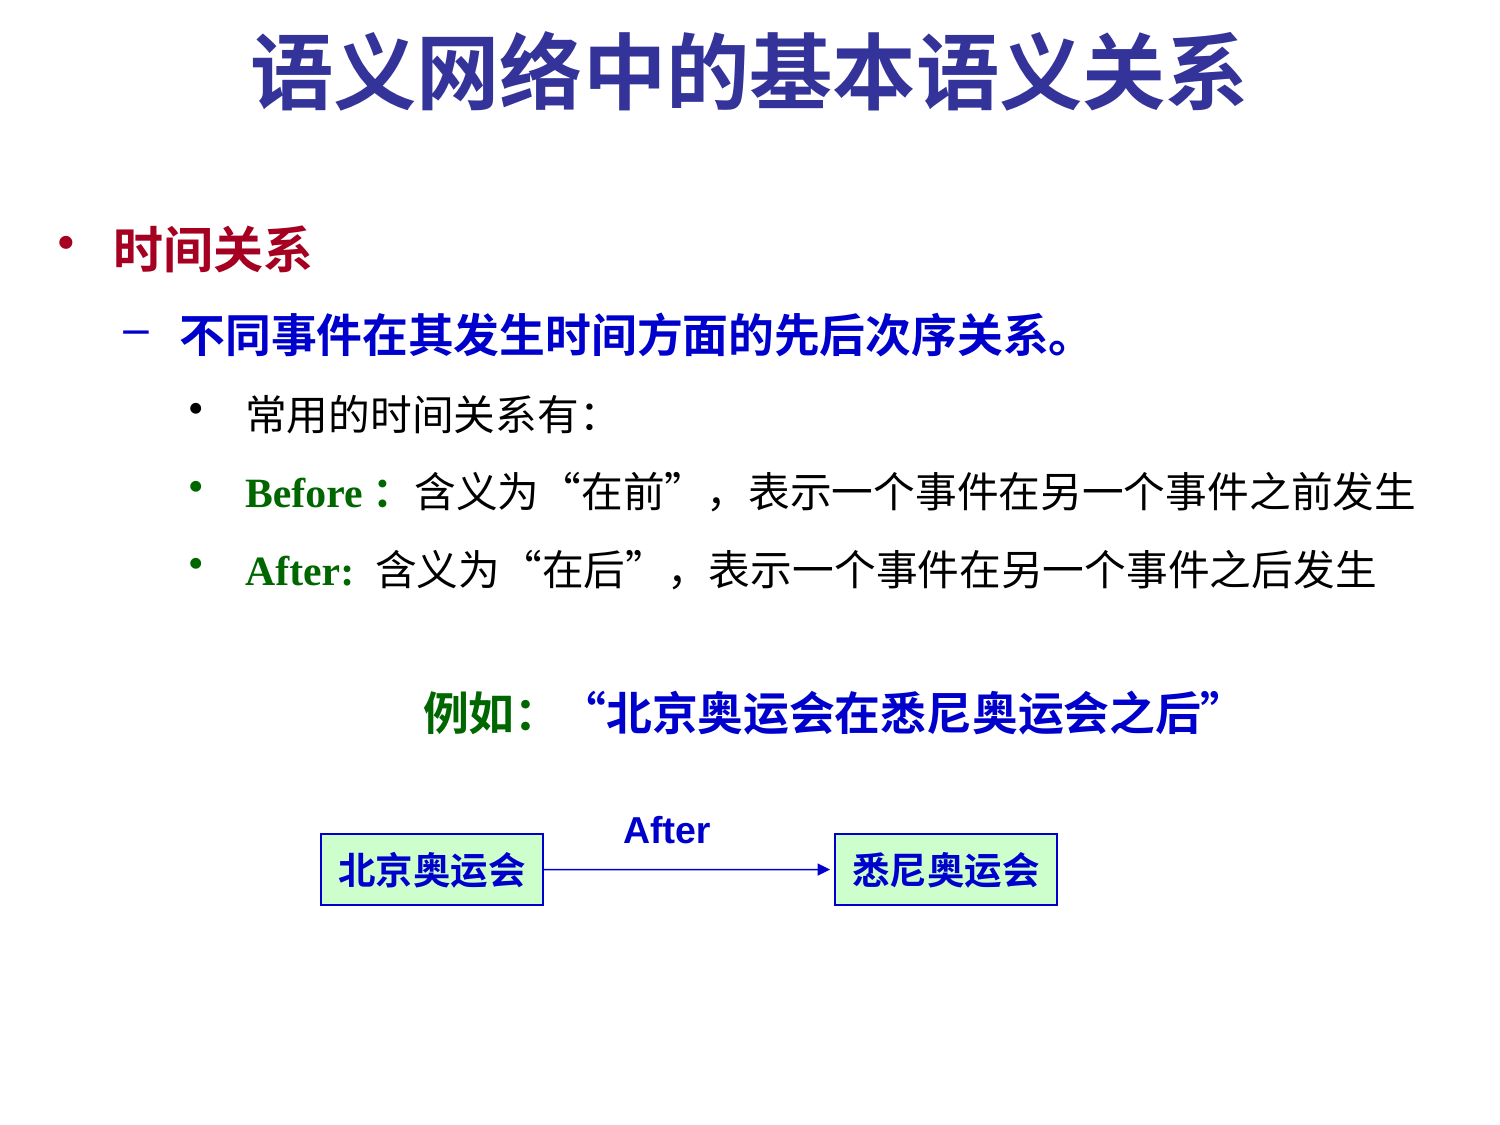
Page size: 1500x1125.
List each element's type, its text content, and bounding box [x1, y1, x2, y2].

title 语义网络中的基本语义关系 [75, 0, 1425, 163]
list 时间关系 不同事件在其发生时间方面的先后次序关系。 常用的时间关系有： Before：含义为“在前”，表示一个事件在另一个事件之前发生 After: 含义为“在后”，表示一个事件在另一个事件之后发生 例如：“北京奥运会在悉尼奥运会之后” [42, 208, 1500, 1125]
text_box [543, 863, 831, 876]
text_box After [608, 798, 778, 859]
text_box 北京奥运会 [321, 834, 544, 905]
text_box 悉尼奥运会 [834, 834, 1058, 905]
